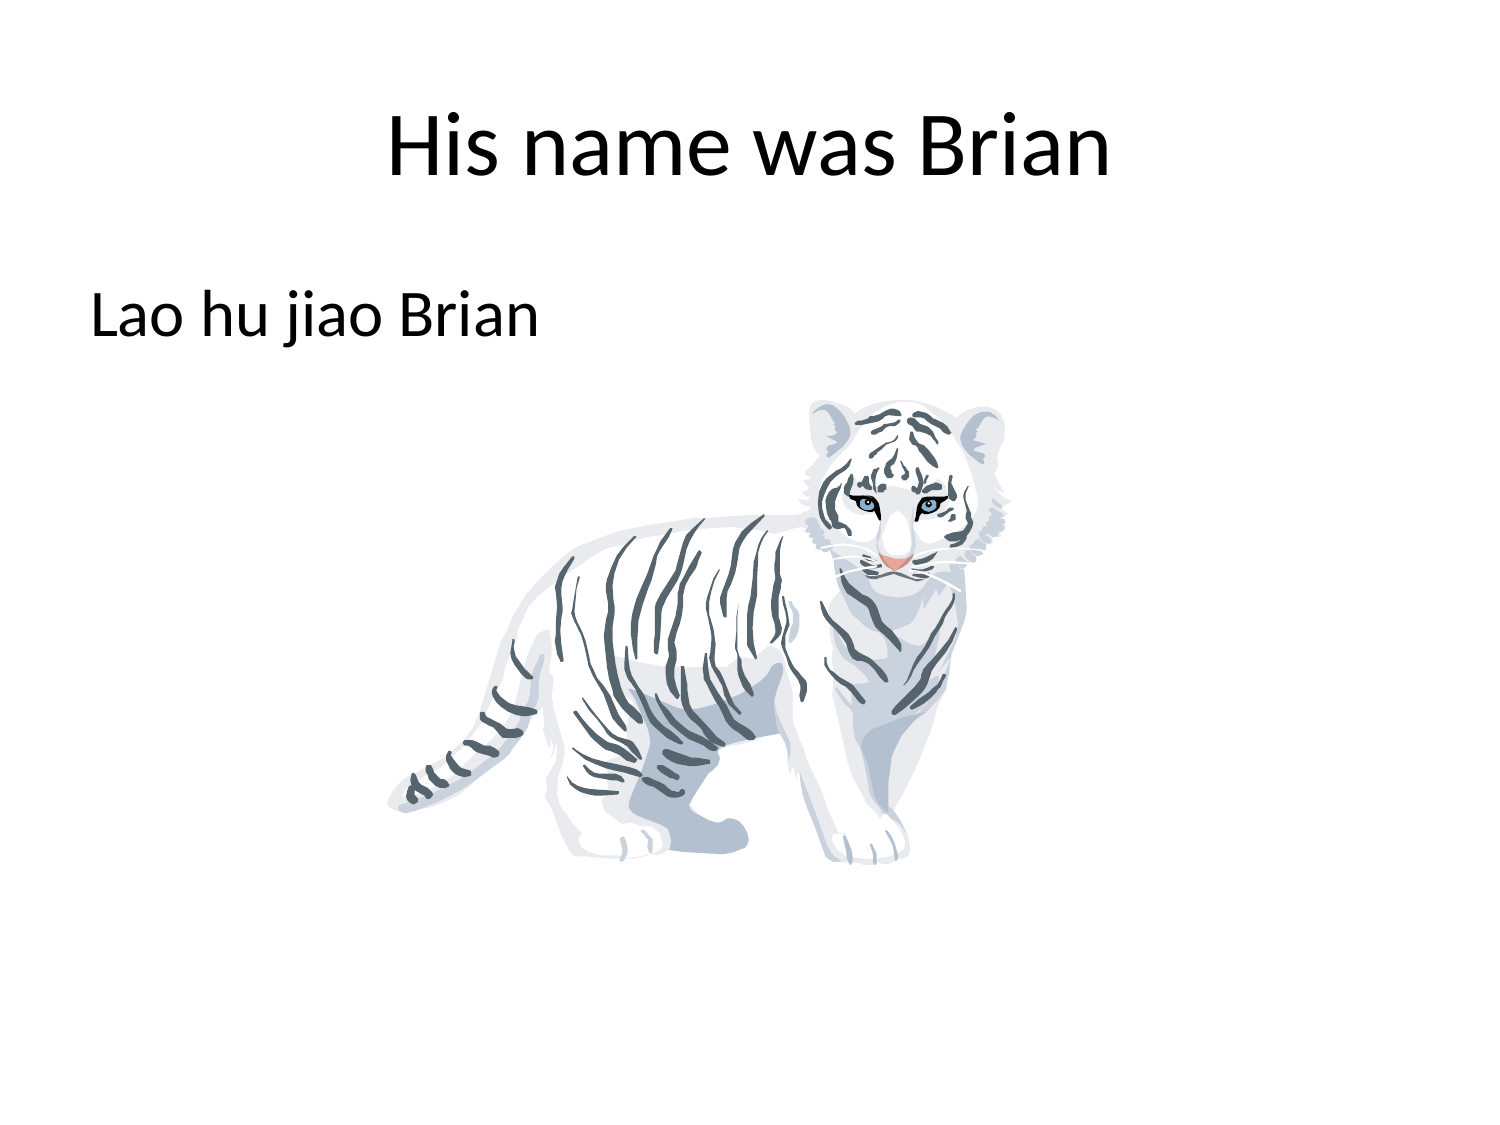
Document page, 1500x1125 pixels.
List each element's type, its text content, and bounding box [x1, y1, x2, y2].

picture [387, 399, 1013, 866]
list Lao hu jiao Brian [75, 262, 1425, 1005]
title His name was Brian [75, 45, 1425, 233]
